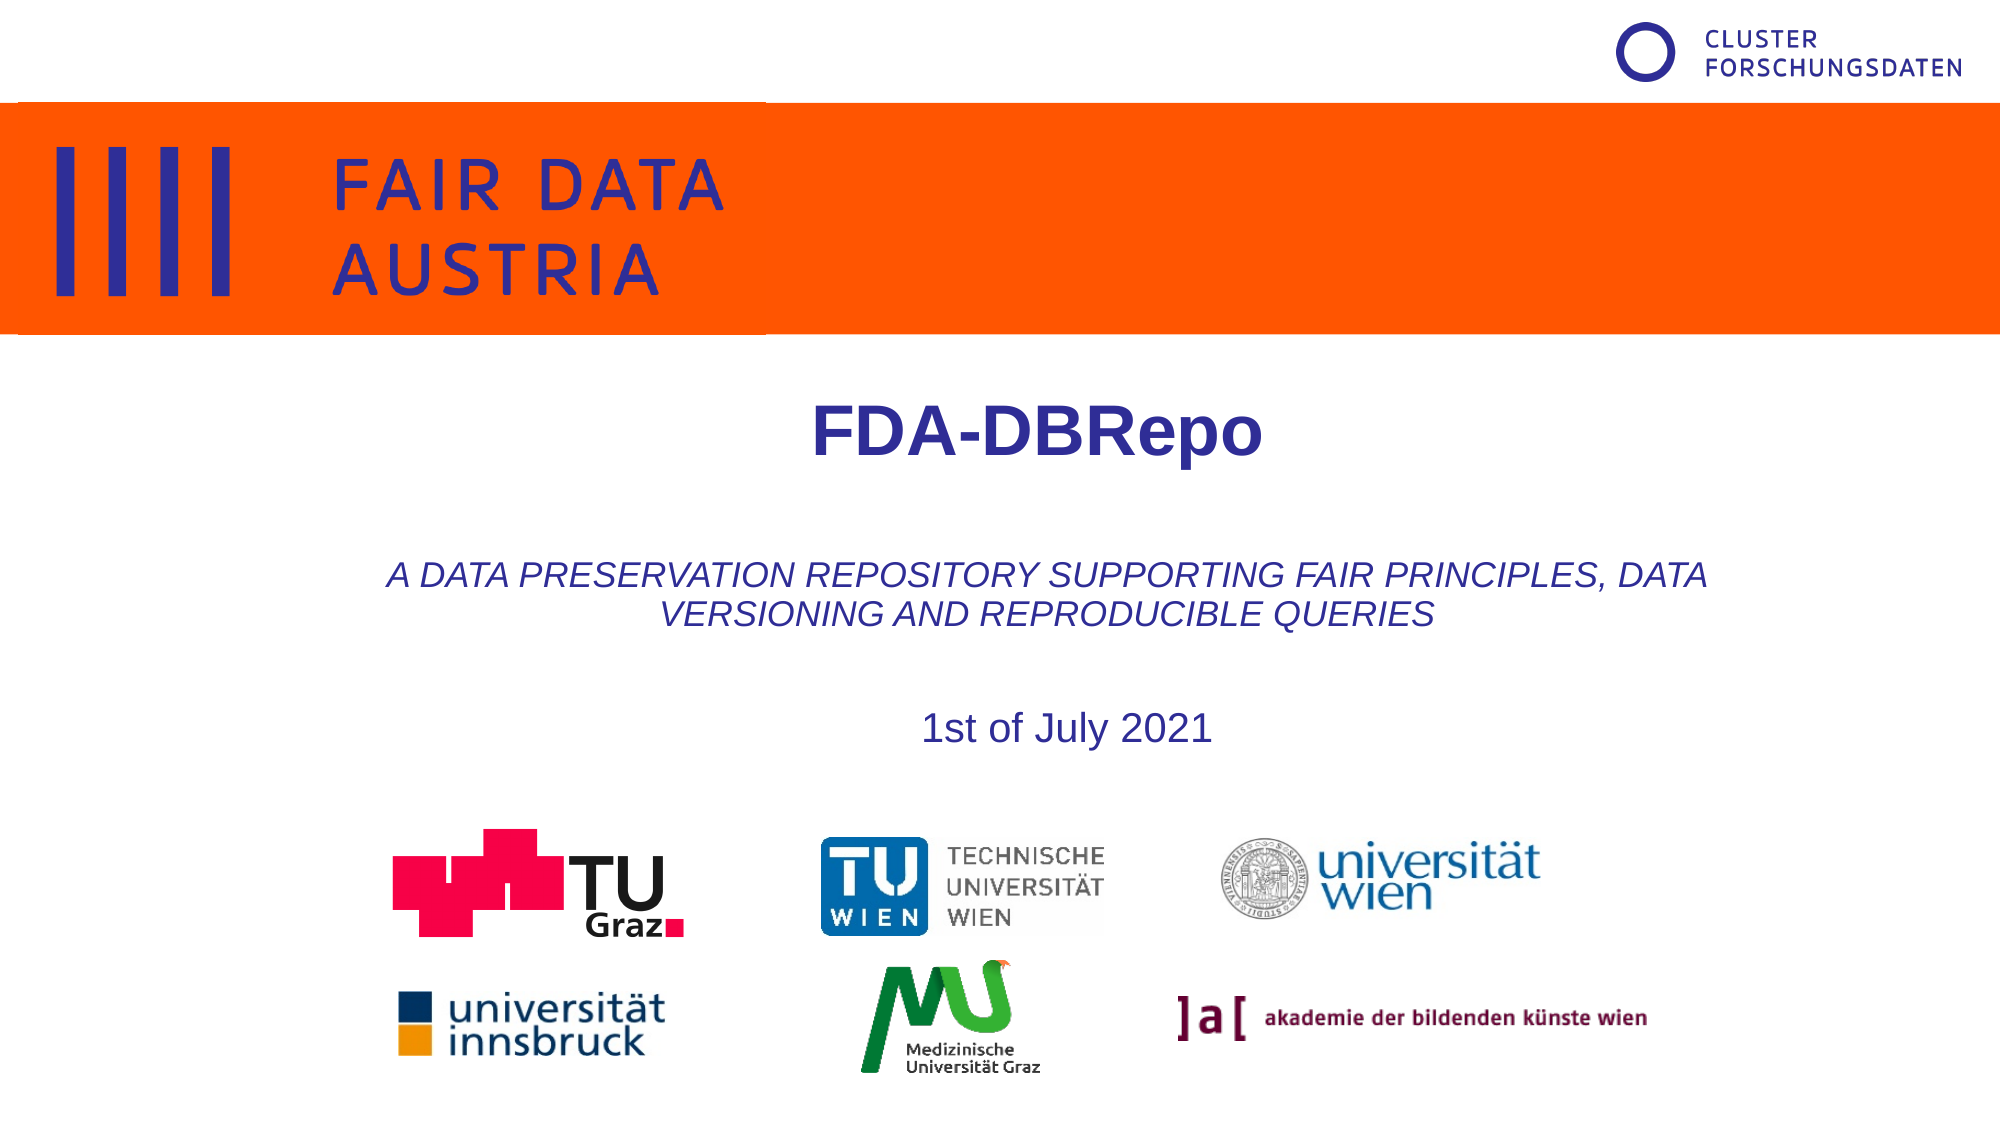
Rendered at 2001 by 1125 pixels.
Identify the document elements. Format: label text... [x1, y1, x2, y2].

picture [1616, 22, 1961, 82]
picture [861, 960, 1040, 1073]
text_box FDA-DBRepo A Data Preservation Repository Supporting FAIR Principles, Data Versioning and Reproducible Queries [314, 385, 1781, 642]
picture [821, 837, 1104, 936]
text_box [272, 95, 1432, 322]
picture [398, 991, 667, 1056]
picture [1178, 996, 1647, 1041]
picture [1220, 837, 1541, 920]
subtitle 1st of July 2021 [314, 683, 1821, 818]
picture [18, 102, 766, 335]
picture [387, 822, 689, 944]
